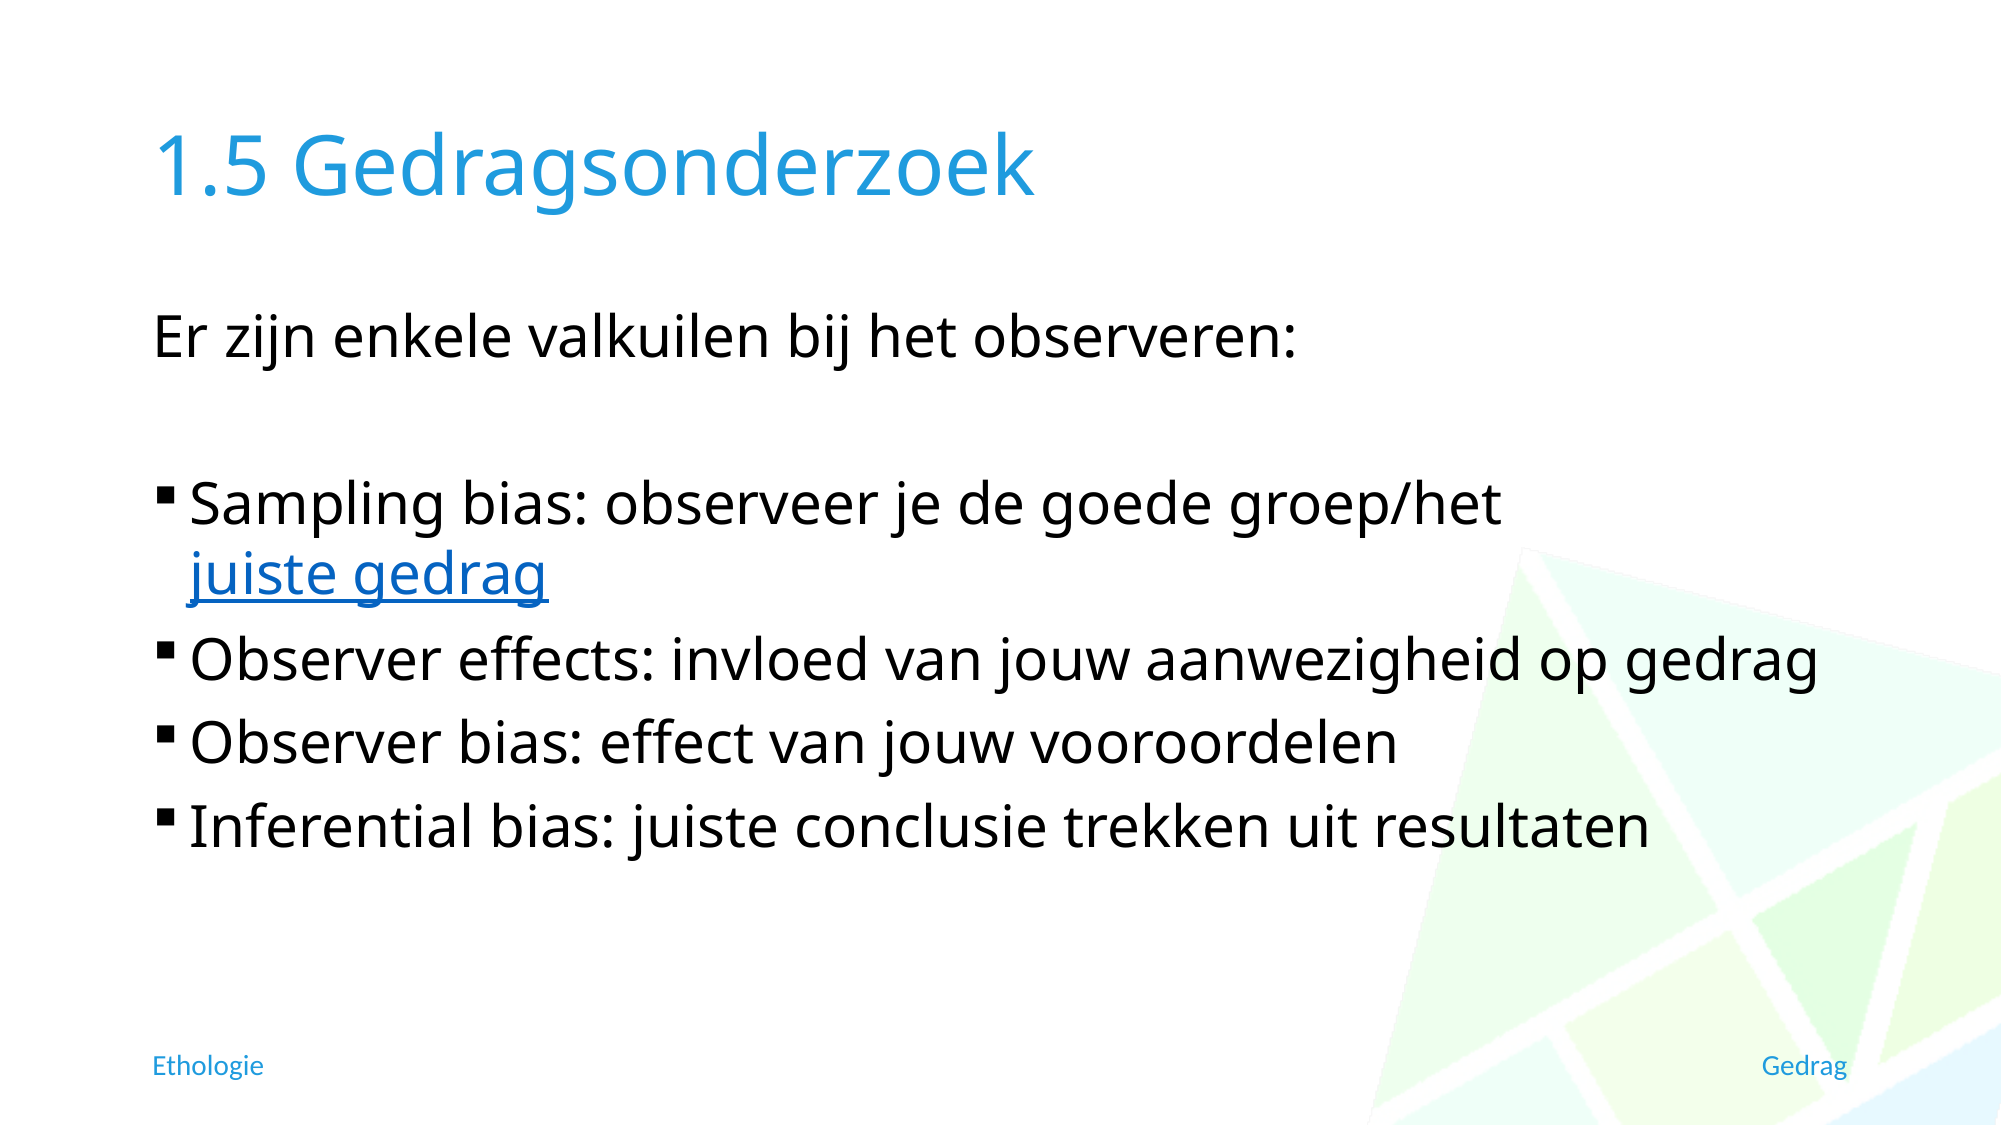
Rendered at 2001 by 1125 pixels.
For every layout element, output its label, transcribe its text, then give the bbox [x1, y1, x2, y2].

list Er zijn enkele valkuilen bij het observeren: Sampling bias: observeer je de goede groep/het juiste gedrag Observer effects: invloed van jouw aanwezigheid op gedrag Observer bias: effect van jouw vooroordelen Inferential bias: juiste conclusie trekken uit resultaten [137, 299, 1863, 1014]
title 1.5 Gedragsonderzoek [137, 59, 1863, 278]
list Ethologie [137, 1042, 588, 1103]
list Gedrag [1412, 1042, 1863, 1103]
